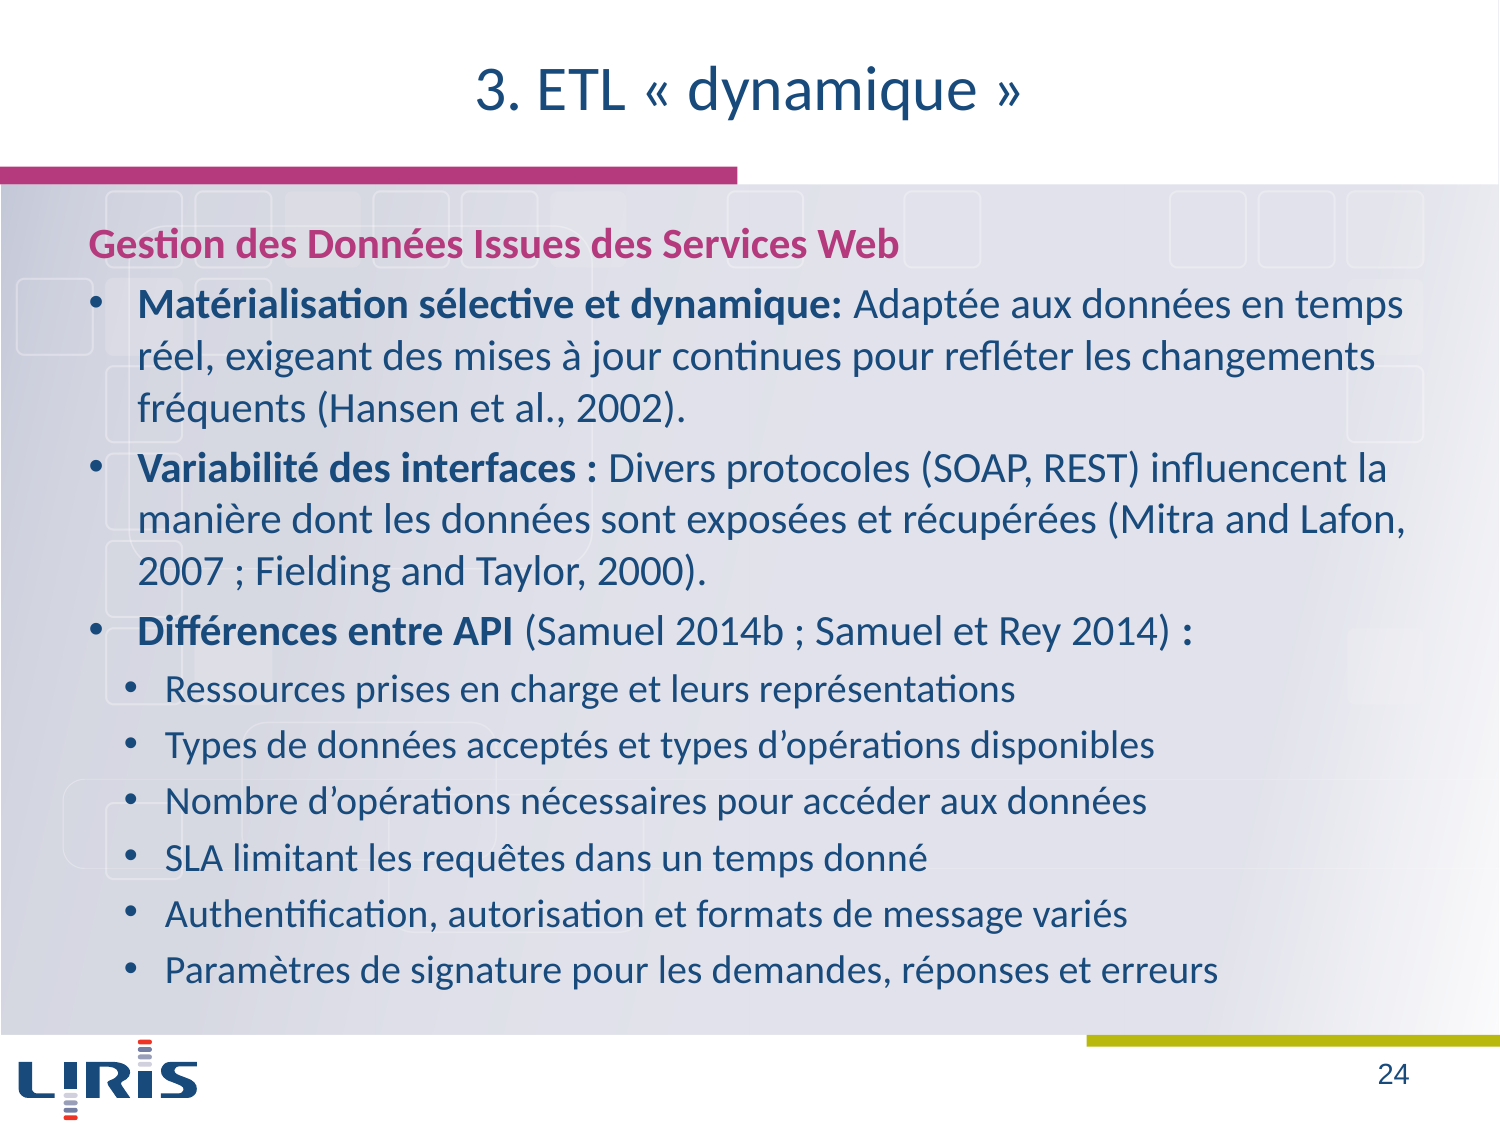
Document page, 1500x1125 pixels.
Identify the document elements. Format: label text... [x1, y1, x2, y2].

slide_number 24 [1230, 1042, 1425, 1103]
picture [1, 185, 1499, 1034]
title 3. ETL « dynamique » [75, 38, 1425, 132]
list Gestion des Données Issues des Services Web Matérialisation sélective et dynamique: Adaptée aux données en temps réel, exigeant des mises à jour continues pour refléter les changements fréquents (Hansen et al., 2002). Variabilité des interfaces : Divers protocoles (SOAP, REST) influencent la manière dont les données sont exposées et récupérées (Mitra and Lafon, 2007 ; Fielding and Taylor, 2000). Différences entre API (Samuel 2014b ; Samuel et Rey 2014) : Ressources prises en charge et leurs représentations Types de données acceptés et types d’opérations disponibles Nombre d’opérations nécessaires pour accéder aux données SLA limitant les requêtes dans un temps donné Authentification, autorisation et formats de message variés Paramètres de signature pour les demandes, réponses et erreurs [73, 208, 1452, 1012]
